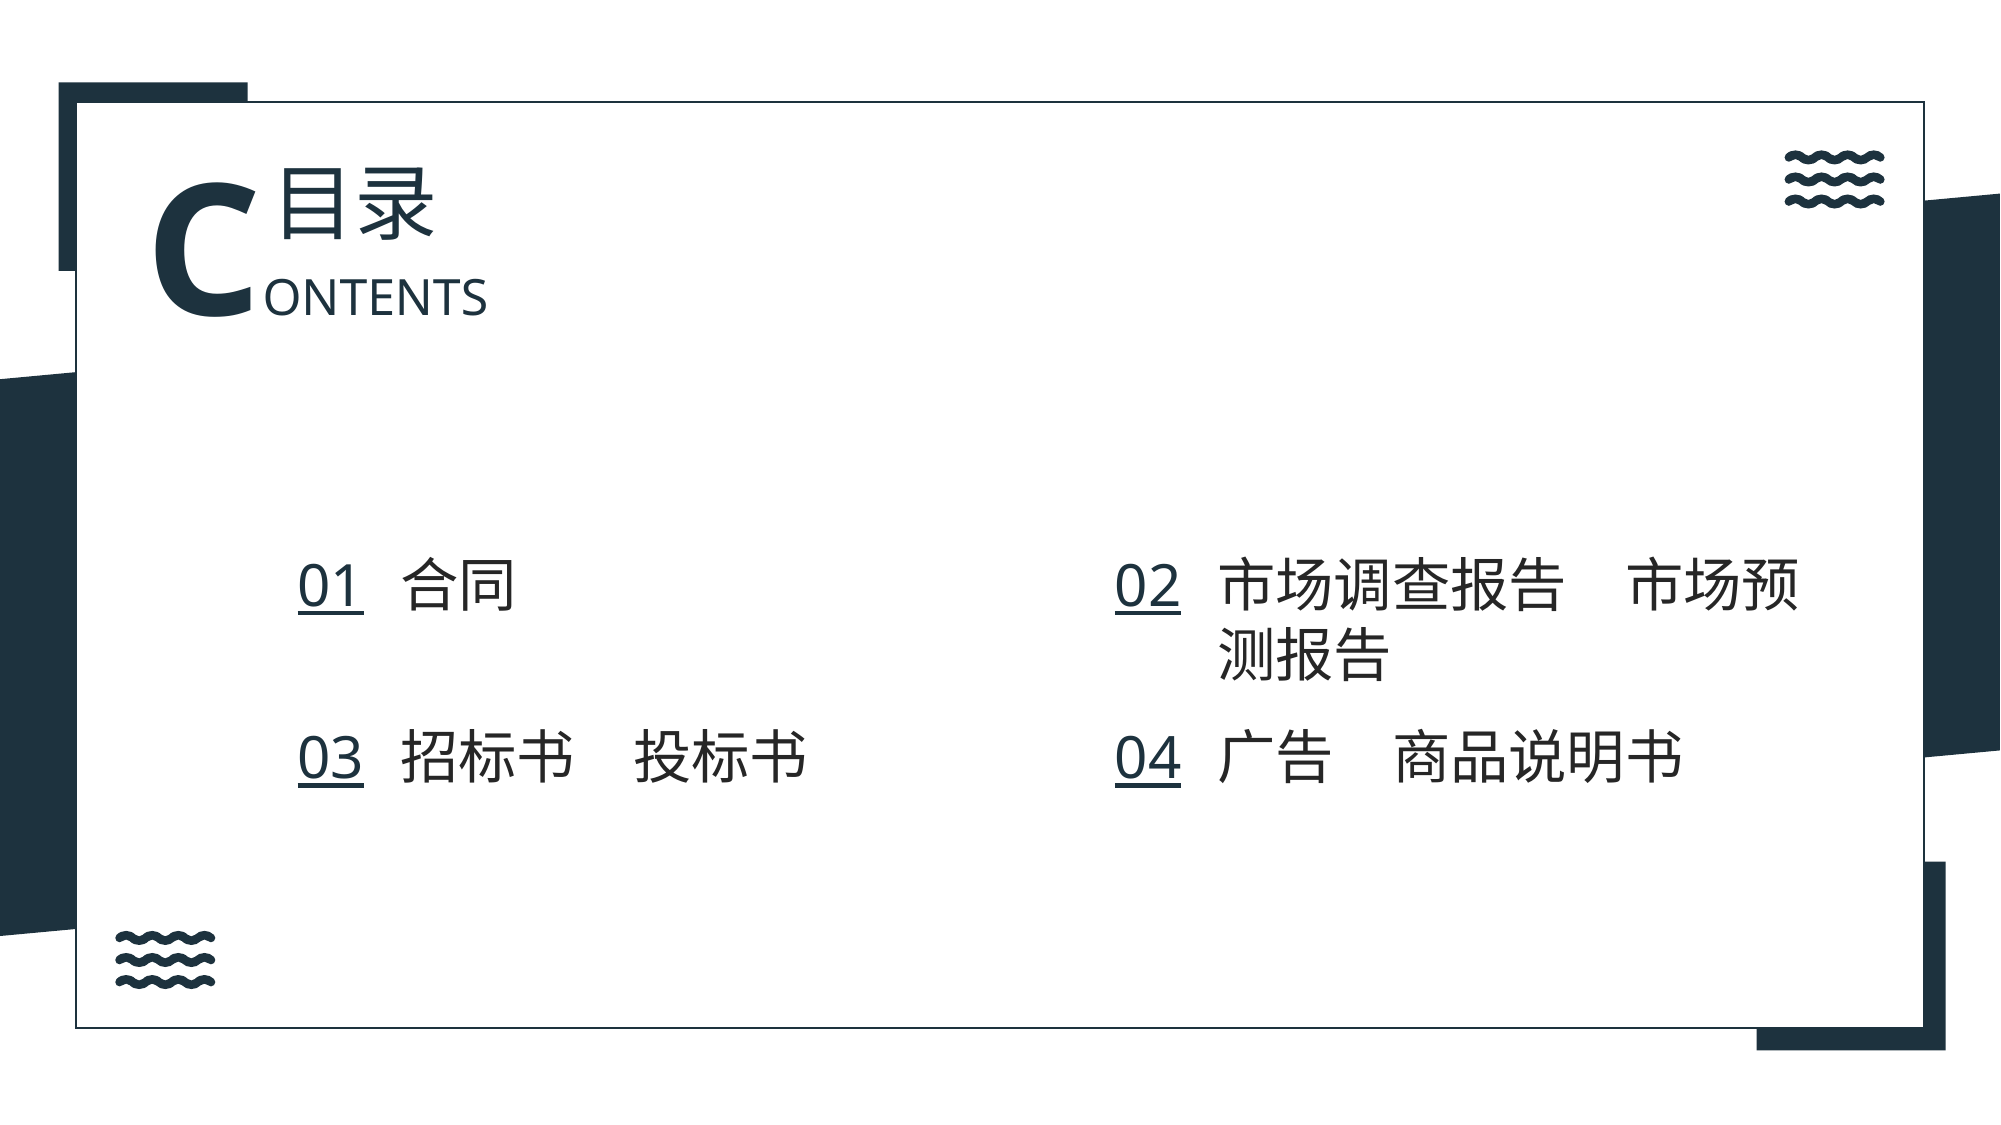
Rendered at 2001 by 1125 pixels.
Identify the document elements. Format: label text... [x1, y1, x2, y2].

text_box 04 [1099, 713, 1202, 799]
text_box [0, 371, 75, 938]
text_box 广告 商品说明书 [1202, 713, 1718, 799]
text_box 03 [282, 713, 385, 799]
text_box CONTENTS [44, 124, 590, 360]
text_box 02 [1099, 540, 1202, 626]
text_box [1925, 192, 2000, 759]
text_box 招标书 投标书 [385, 713, 1068, 799]
text_box [115, 975, 216, 990]
text_box [1784, 172, 1885, 187]
text_box [115, 952, 216, 968]
text_box [115, 930, 216, 946]
text_box 合同 [385, 540, 1068, 626]
text_box 市场调查报告 市场预测报告 [1202, 540, 1816, 696]
text_box [1784, 150, 1885, 165]
text_box [1756, 861, 1947, 1051]
text_box [58, 81, 249, 124]
text_box [75, 101, 1925, 1029]
text_box 目录 [256, 143, 509, 258]
text_box [1784, 194, 1885, 209]
text_box 01 [282, 540, 385, 626]
